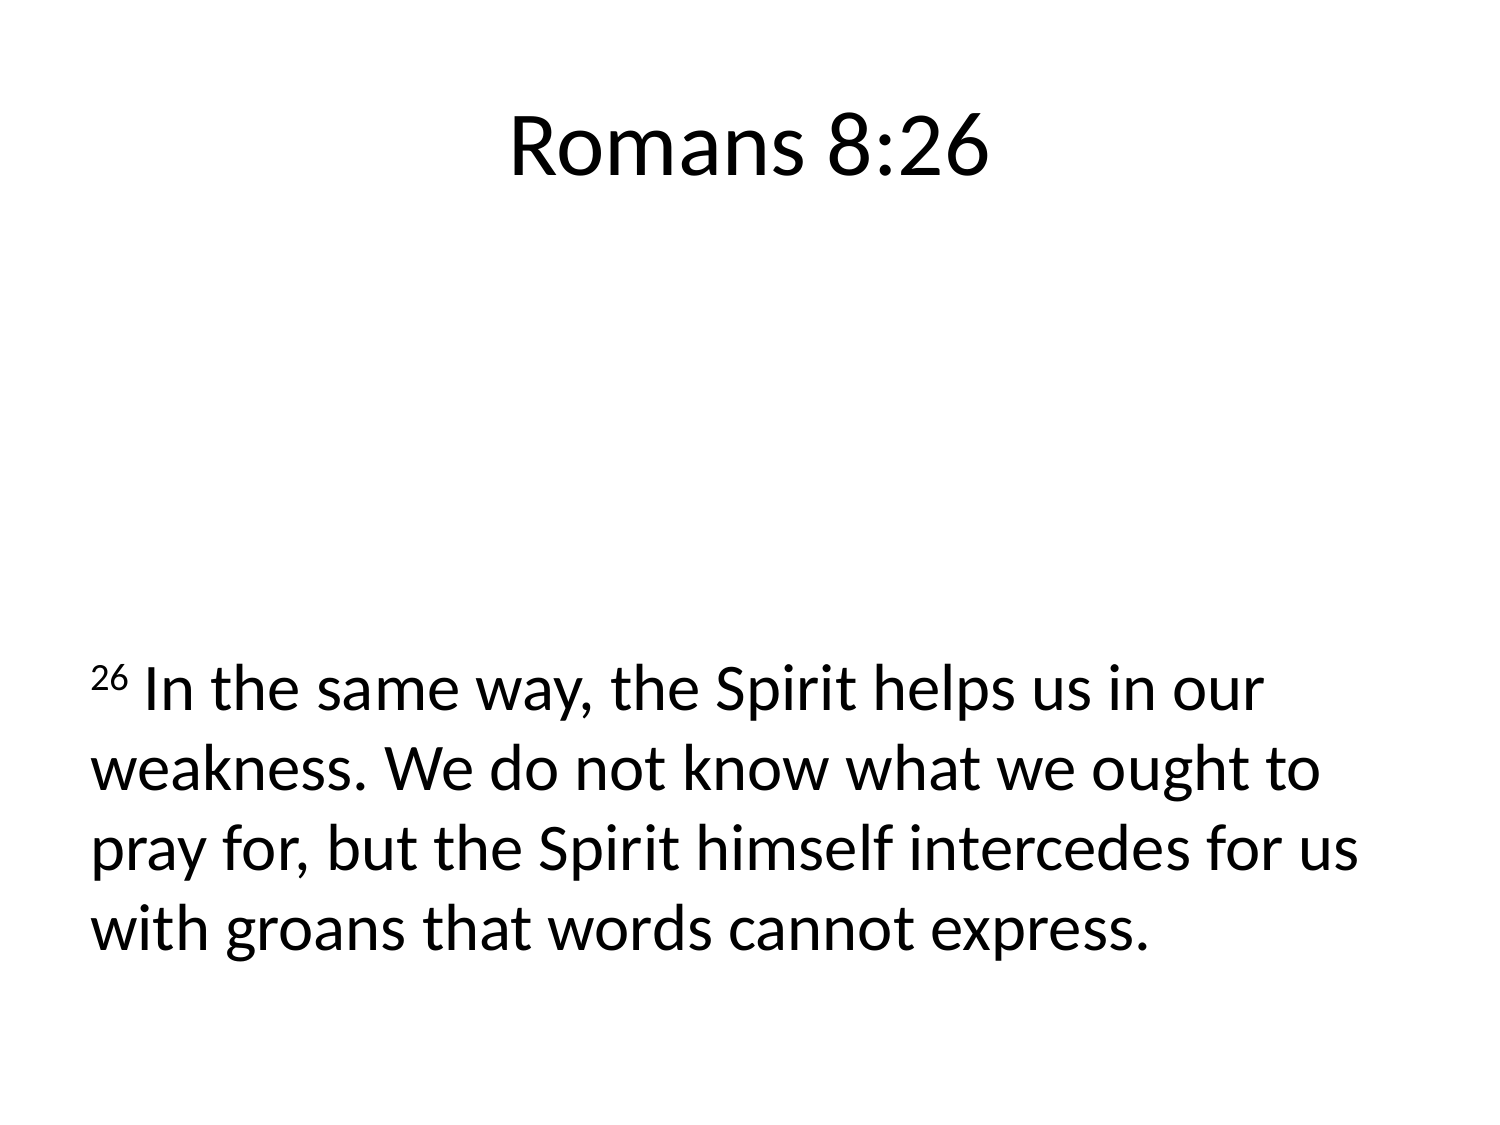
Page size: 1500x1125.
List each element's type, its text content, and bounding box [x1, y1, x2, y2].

title Romans 8:26 [75, 45, 1425, 233]
list 26 In the same way, the Spirit helps us in our weakness. We do not know what we ought to pray for, but the Spirit himself intercedes for us with groans that words cannot express. [75, 262, 1425, 1005]
